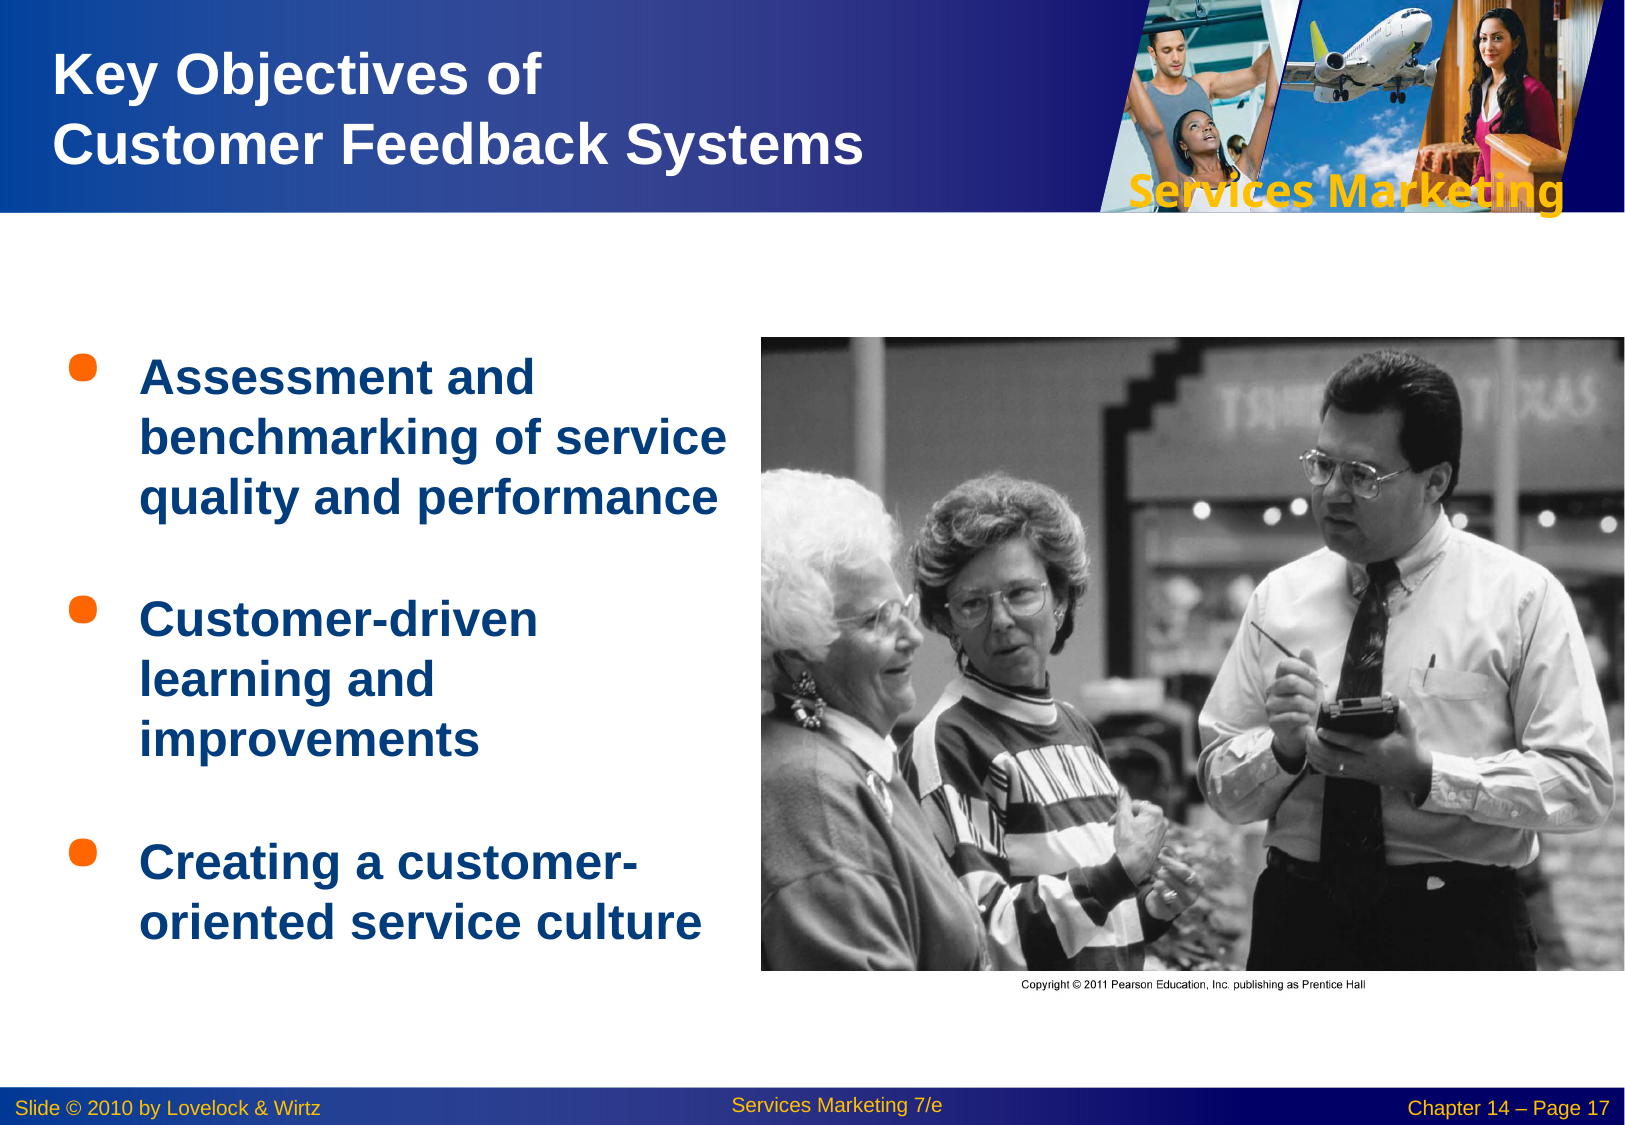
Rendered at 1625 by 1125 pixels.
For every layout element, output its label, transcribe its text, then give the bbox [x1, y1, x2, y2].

picture [1546, 187, 1556, 202]
title Key Objectives of Customer Feedback Systems [36, 37, 1088, 176]
picture [760, 337, 1625, 1001]
list Assessment and benchmarking of service quality and performance Customer-driven learning and improvements Creating a customer-oriented service culture [49, 336, 751, 1125]
picture [1100, 0, 1604, 213]
picture [1162, 186, 1172, 192]
